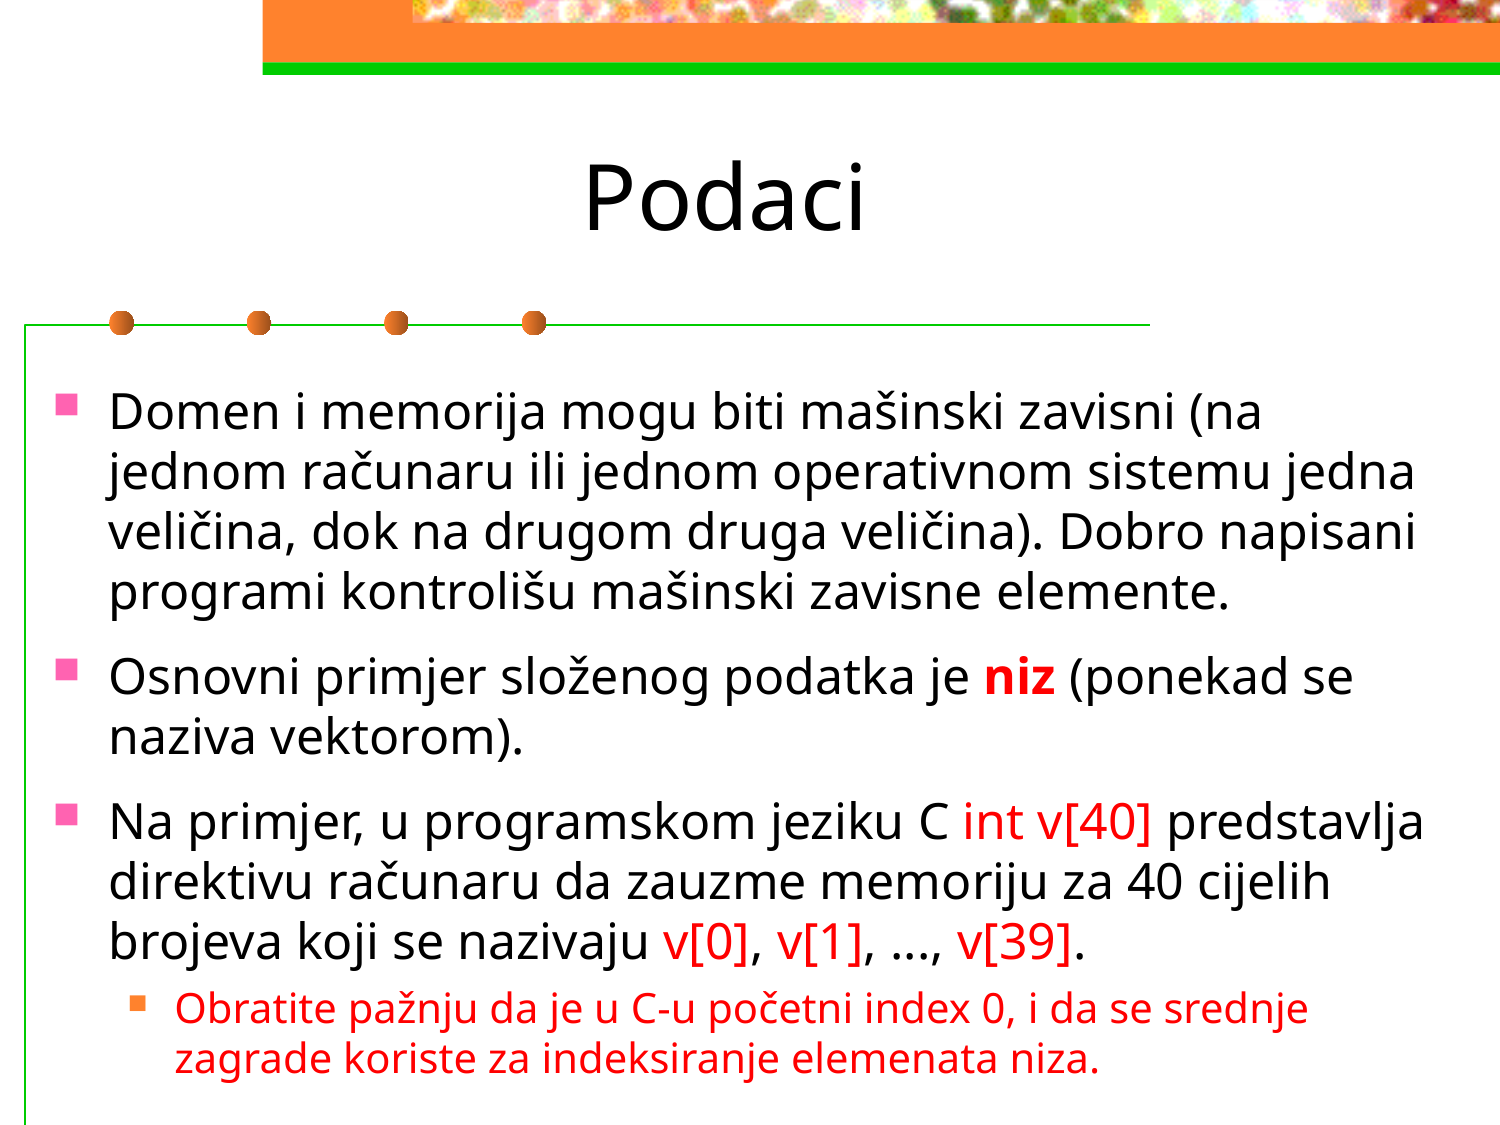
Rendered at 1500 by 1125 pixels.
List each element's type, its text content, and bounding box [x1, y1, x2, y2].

list Domen i memorija mogu biti mašinski zavisni (na jednom računaru ili jednom operativnom sistemu jedna veličina, dok na drugom druga veličina). Dobro napisani programi kontrolišu mašinski zavisne elemente. Osnovni primjer složenog podatka je niz (ponekad se naziva vektorom). Na primjer, u programskom jeziku C int v[40] predstavlja direktivu računaru da zauzme memoriju za 40 cijelih brojeva koji se nazivaju v[0], v[1], ..., v[39]. Obratite pažnju da je u C-u početni index 0, i da se srednje zagrade koriste za indeksiranje elemenata niza. [37, 371, 1471, 1047]
picture [412, 0, 1500, 23]
title Podaci [87, 99, 1363, 288]
